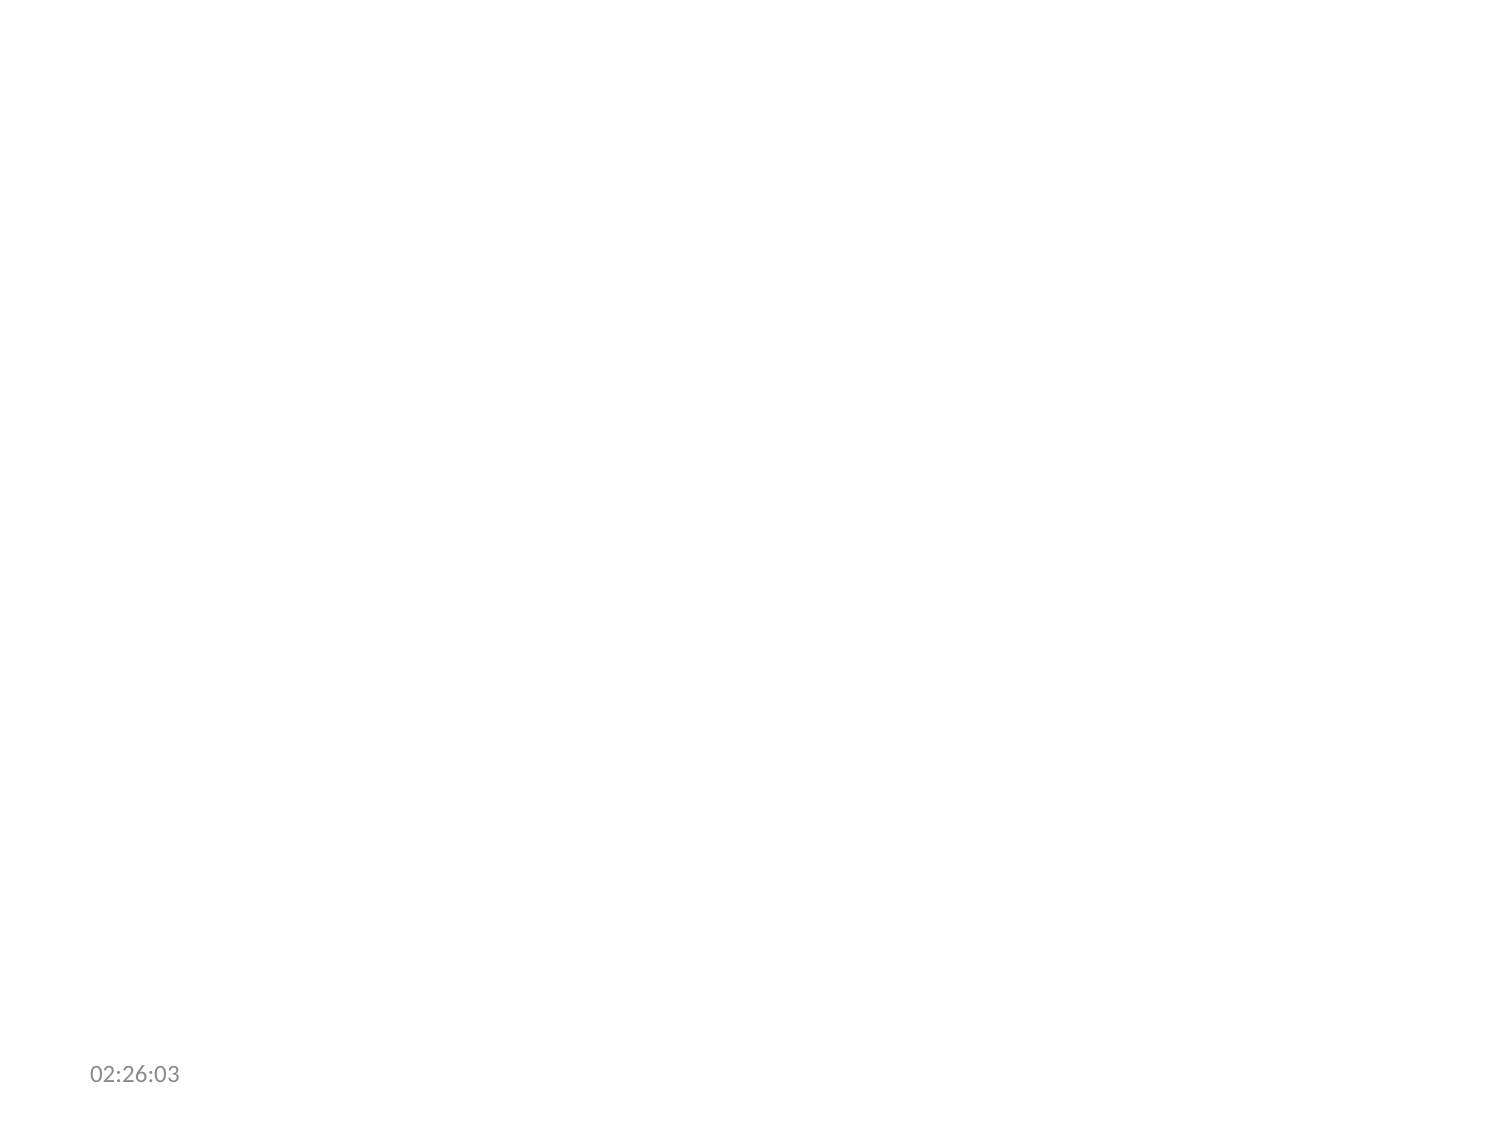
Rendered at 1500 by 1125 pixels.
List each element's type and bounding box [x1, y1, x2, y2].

slide_number [75, 1042, 425, 1103]
